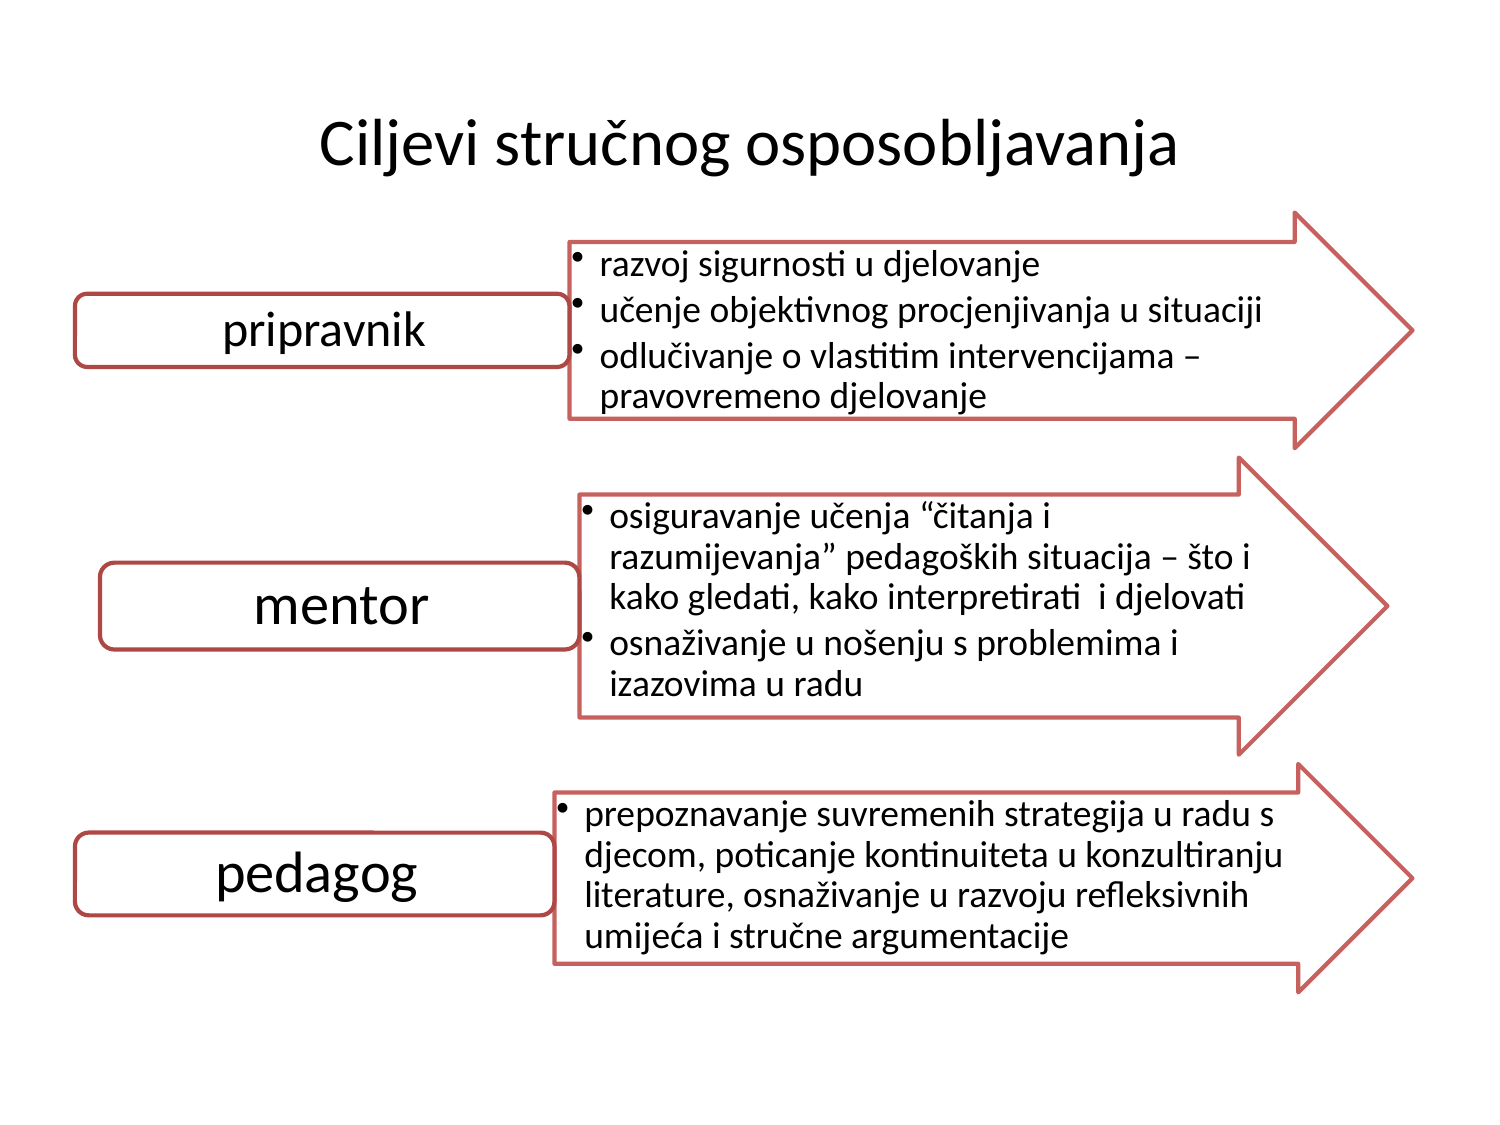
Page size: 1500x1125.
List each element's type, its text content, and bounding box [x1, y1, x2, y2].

title Ciljevi stručnog osposobljavanja [75, 45, 1425, 211]
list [62, 212, 1426, 993]
